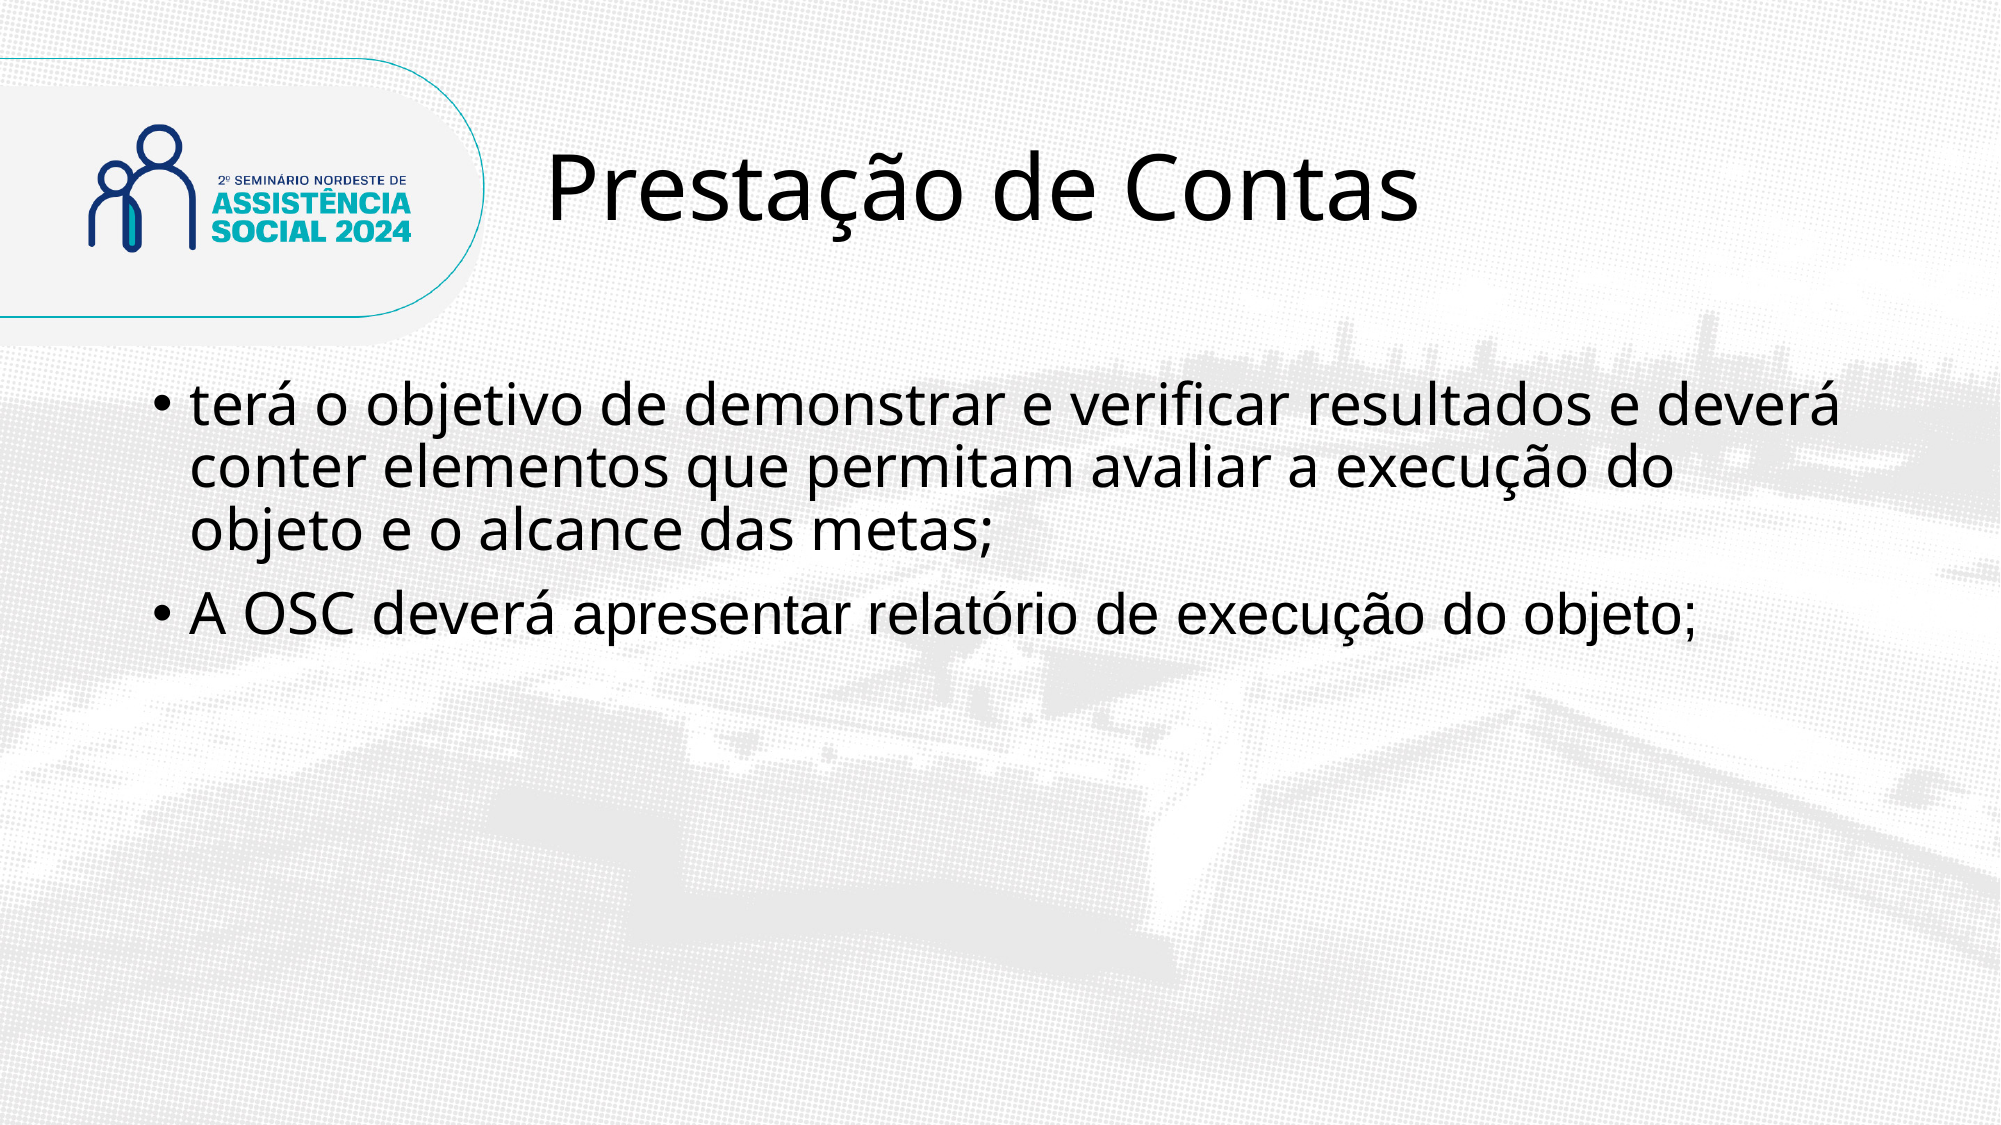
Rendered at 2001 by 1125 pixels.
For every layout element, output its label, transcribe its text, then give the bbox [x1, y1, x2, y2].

list terá o objetivo de demonstrar e verificar resultados e deverá conter elementos que permitam avaliar a execução do objeto e o alcance das metas; A OSC deverá apresentar relatório de execução do objeto; [137, 367, 1863, 1081]
title Prestação de Contas [529, 82, 1863, 300]
picture [0, 0, 2001, 1125]
